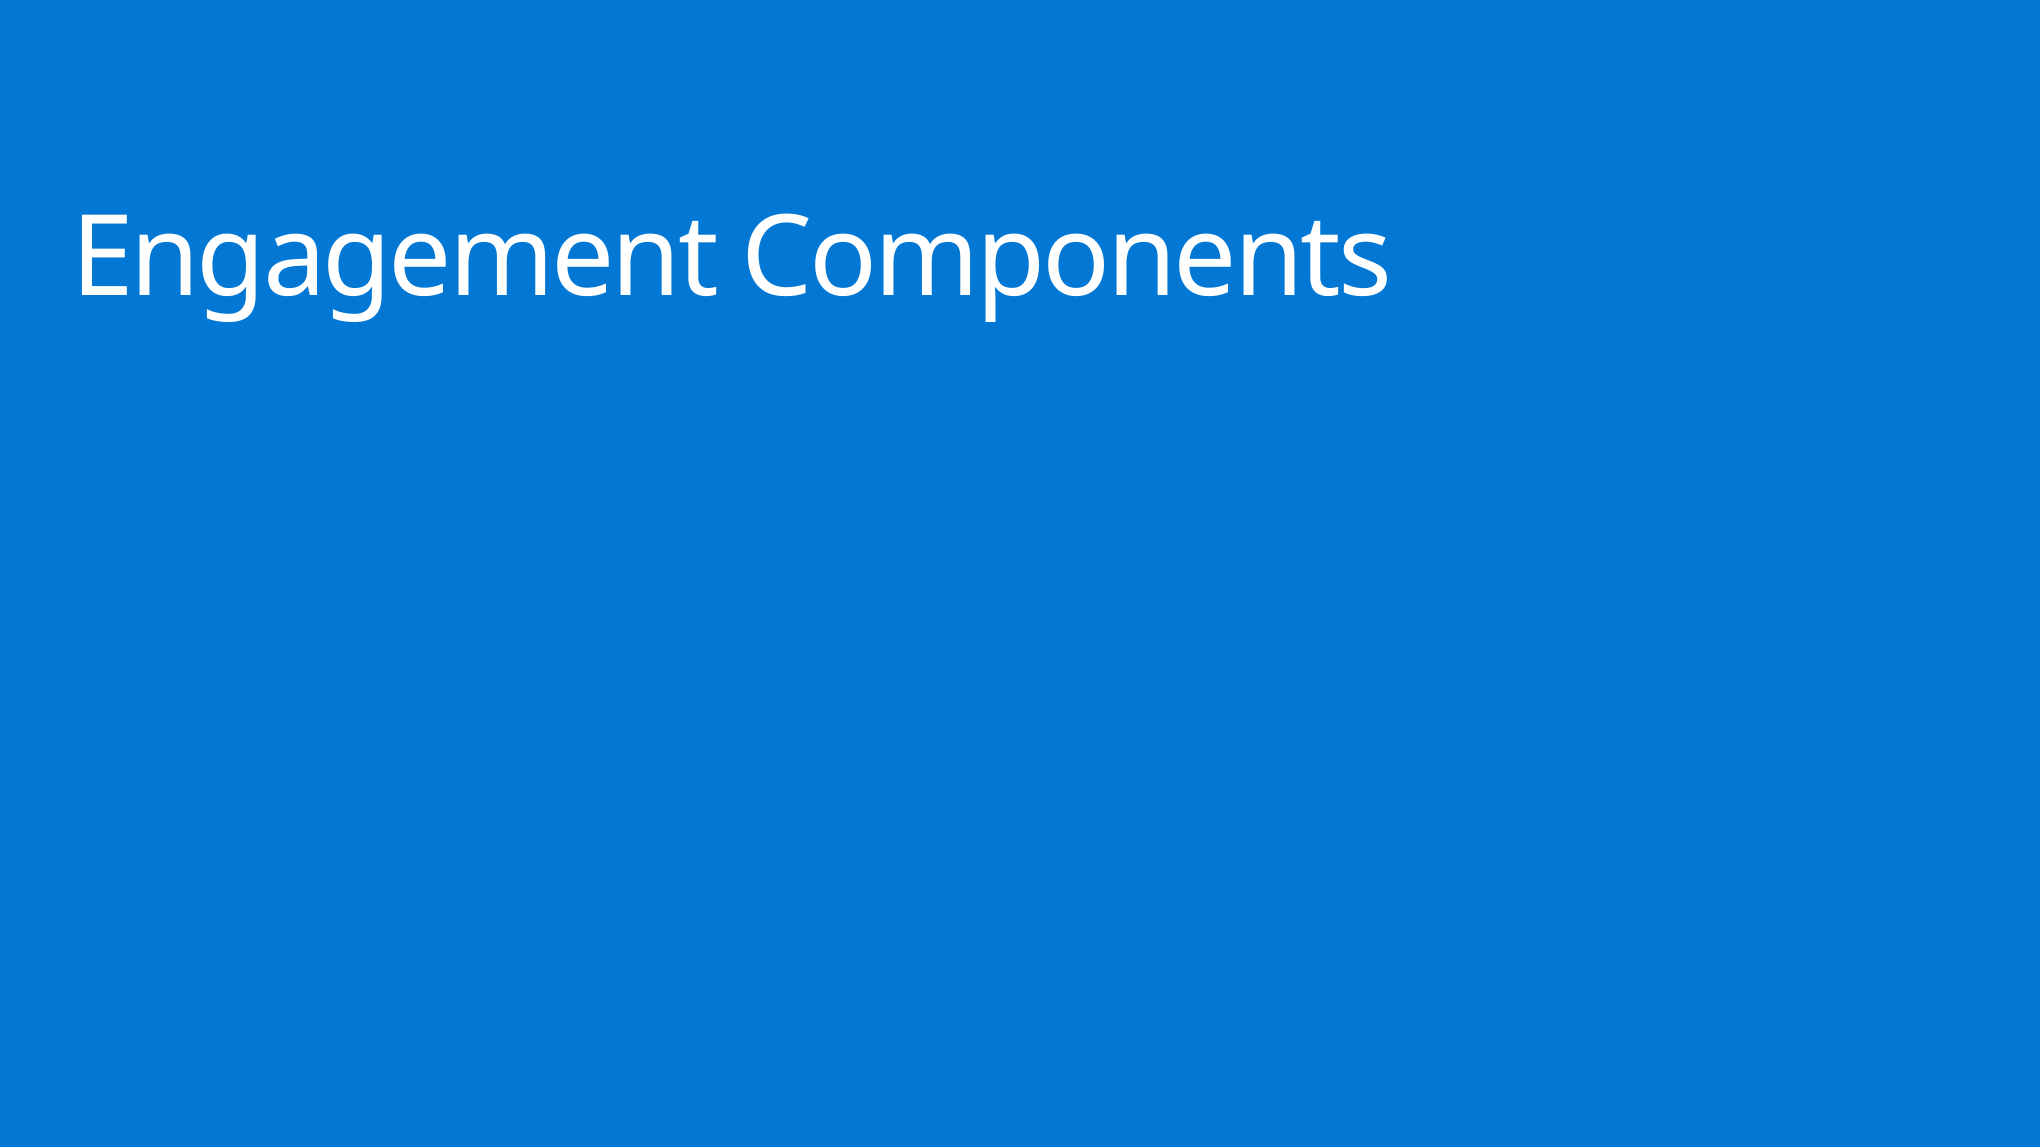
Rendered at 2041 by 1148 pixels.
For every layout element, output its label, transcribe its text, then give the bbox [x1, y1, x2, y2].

title Engagement Components [71, 198, 1420, 790]
